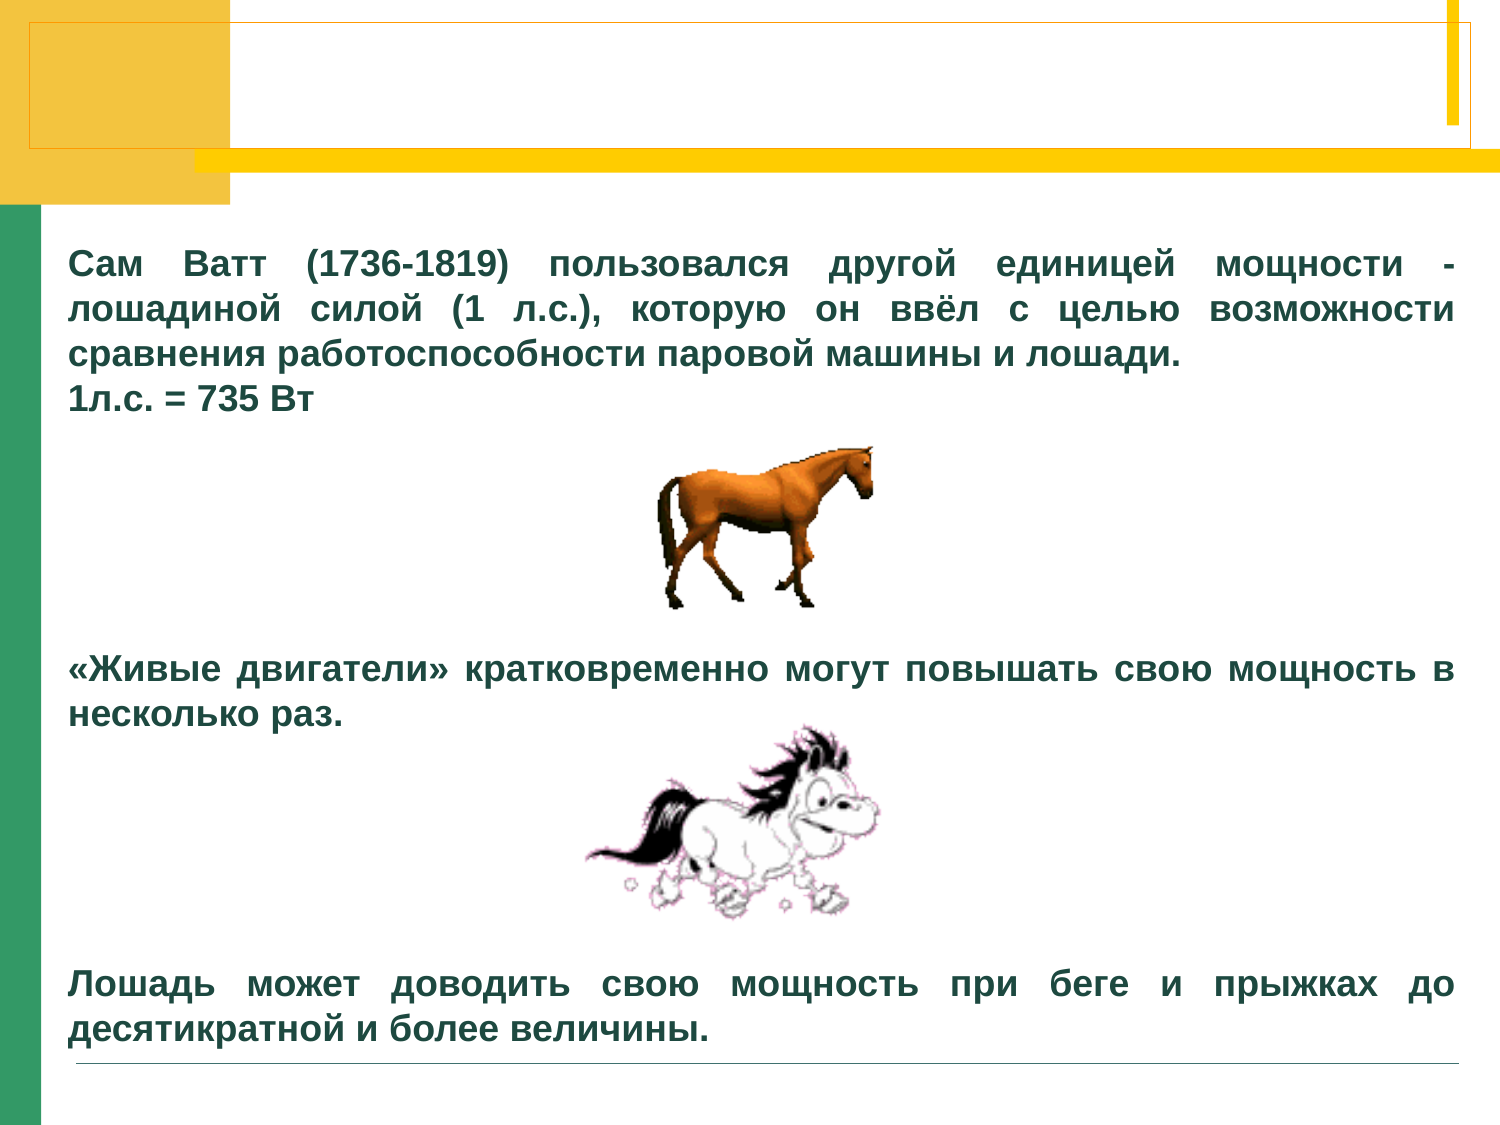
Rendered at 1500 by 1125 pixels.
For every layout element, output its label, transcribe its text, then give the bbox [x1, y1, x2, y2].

text_box Сам Ватт (1736-1819) пользовался другой единицей мощности - лошадиной силой (1 л.с.), которую он ввёл с целью возможности сравнения работоспособности паровой машины и лошади. 1л.с. = 735 Вт «Живые двигатели» кратковременно могут повышать свою мощность в несколько раз. Лошадь может доводить свою мощность при беге и прыжках до десятикратной и более величины. [53, 231, 1471, 1057]
picture [619, 420, 904, 633]
picture [560, 703, 904, 949]
